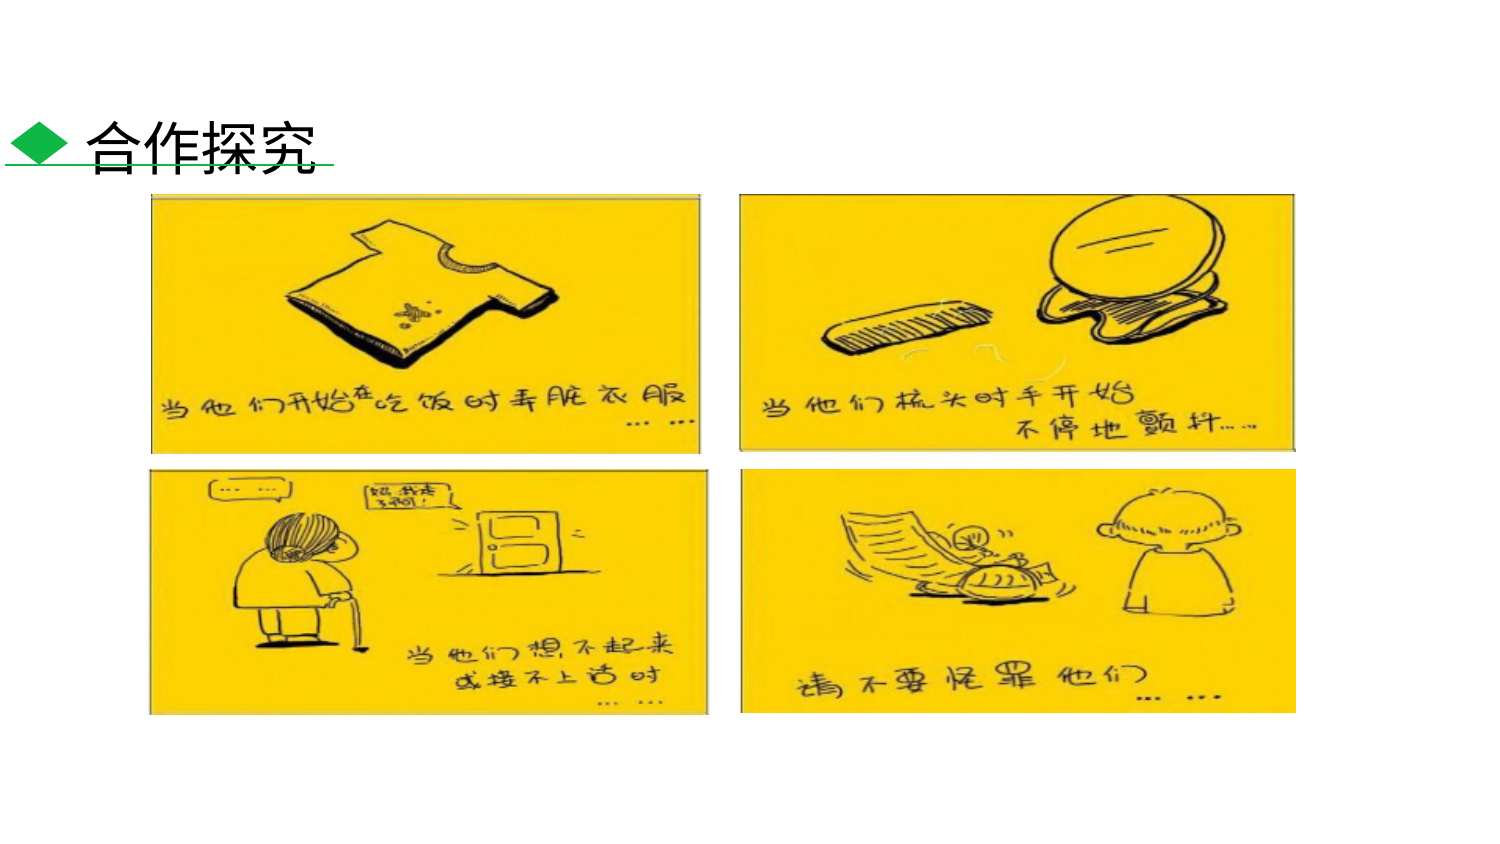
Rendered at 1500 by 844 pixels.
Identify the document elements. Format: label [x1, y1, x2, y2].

picture [151, 194, 703, 454]
picture [738, 469, 1296, 713]
text_box [4, 105, 334, 191]
picture [147, 469, 711, 715]
picture [738, 194, 1296, 452]
